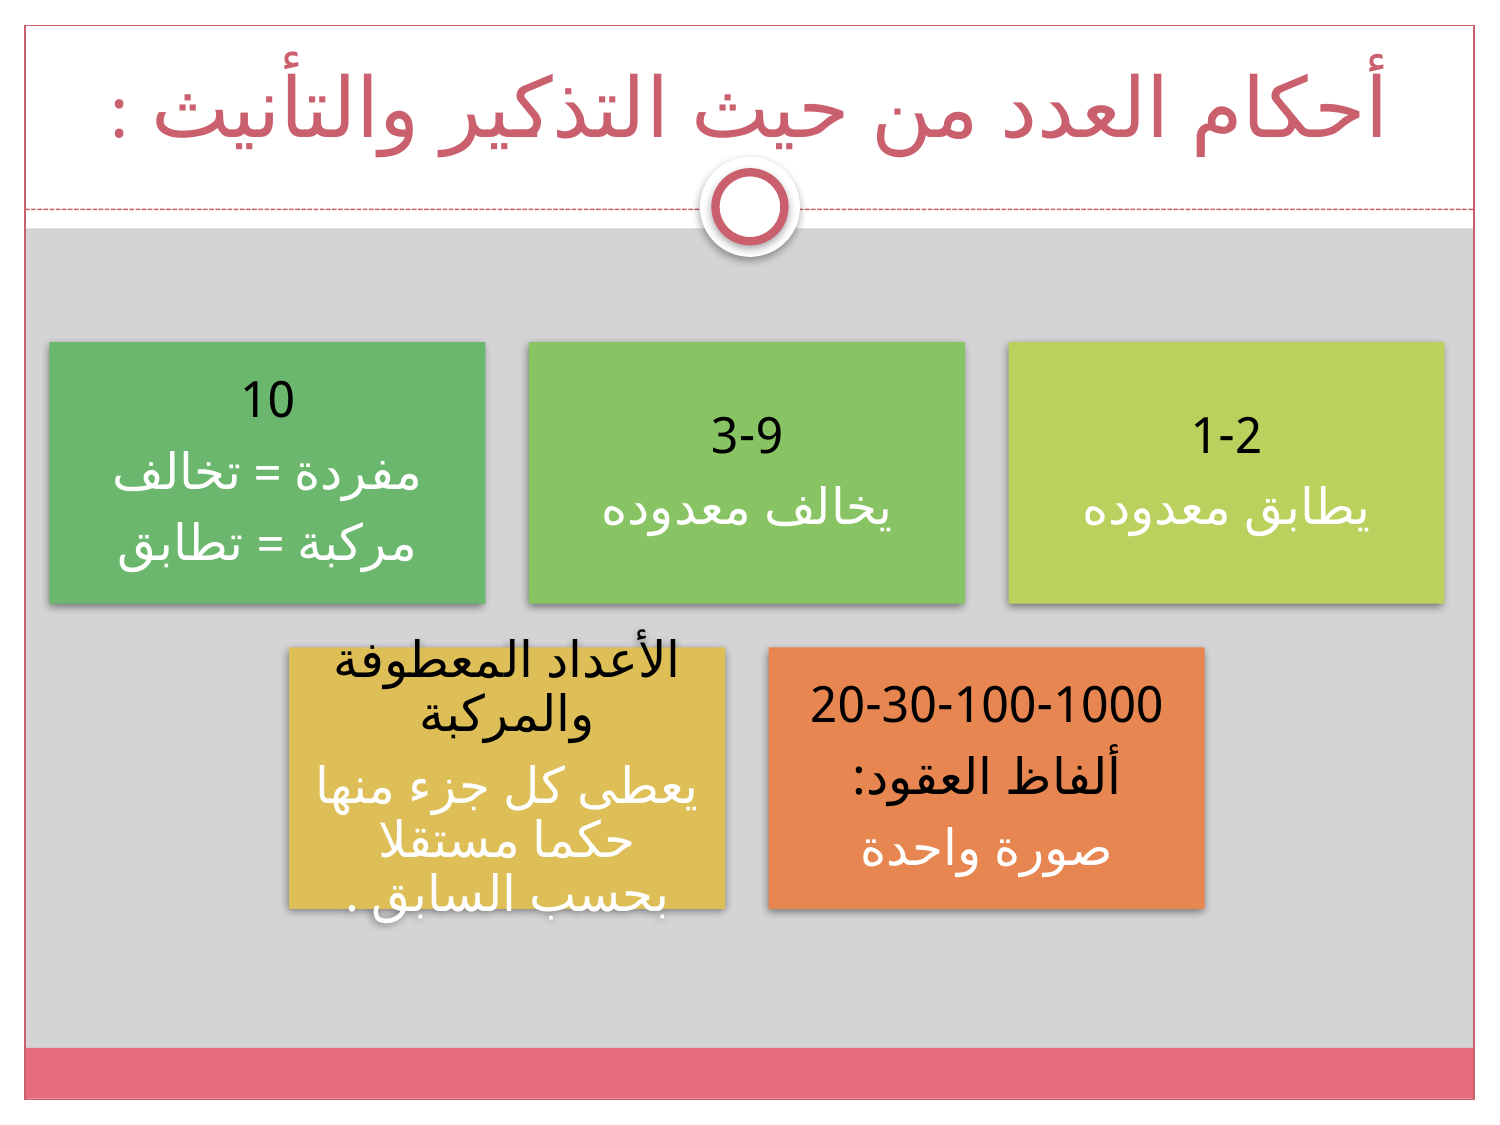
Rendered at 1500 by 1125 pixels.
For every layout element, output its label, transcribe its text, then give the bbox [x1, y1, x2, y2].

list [49, 250, 1445, 1001]
title أحكام العدد من حيث التذكير والتأنيث : [49, 37, 1450, 162]
